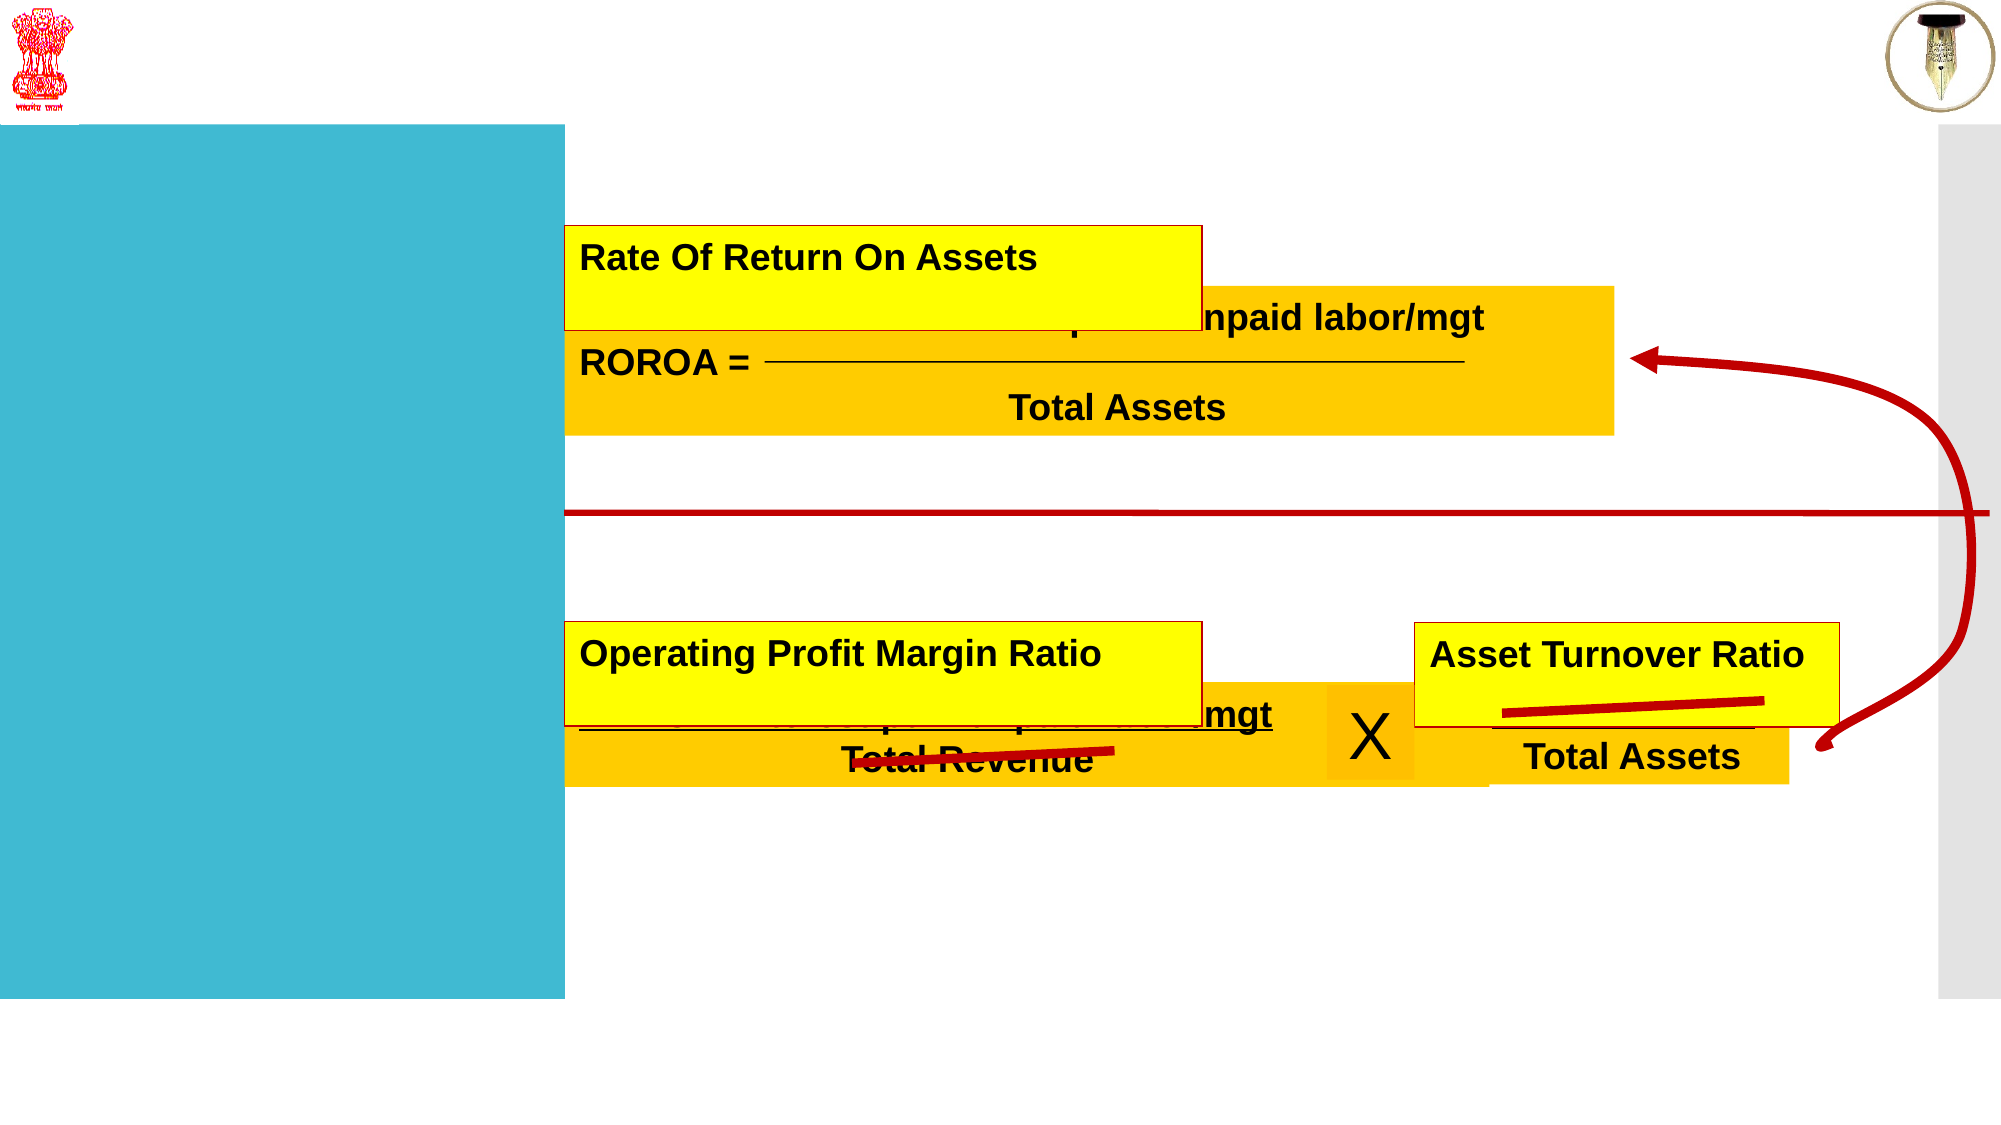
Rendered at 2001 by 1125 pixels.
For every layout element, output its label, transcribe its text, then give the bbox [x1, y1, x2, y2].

text_box X [1326, 685, 1415, 780]
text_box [0, 0, 79, 125]
text_box NFIFO + interest paid - unpaid labor/mgt ROROA = Total Assets [564, 285, 1615, 436]
text_box NFIFO + interest pd – unpaid labor/mgt Total Revenue [564, 682, 1490, 787]
text_box [1711, 514, 1973, 748]
text_box Rate Of Return On Assets [564, 225, 1203, 331]
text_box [1501, 700, 1765, 714]
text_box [851, 750, 1115, 764]
text_box [1629, 352, 1970, 512]
text_box Operating Profit Margin Ratio [564, 621, 1203, 727]
picture [1884, 0, 1996, 113]
text_box Total Revenue Total Assets [1476, 728, 1790, 785]
text_box Asset Turnover Ratio [1414, 622, 1823, 728]
